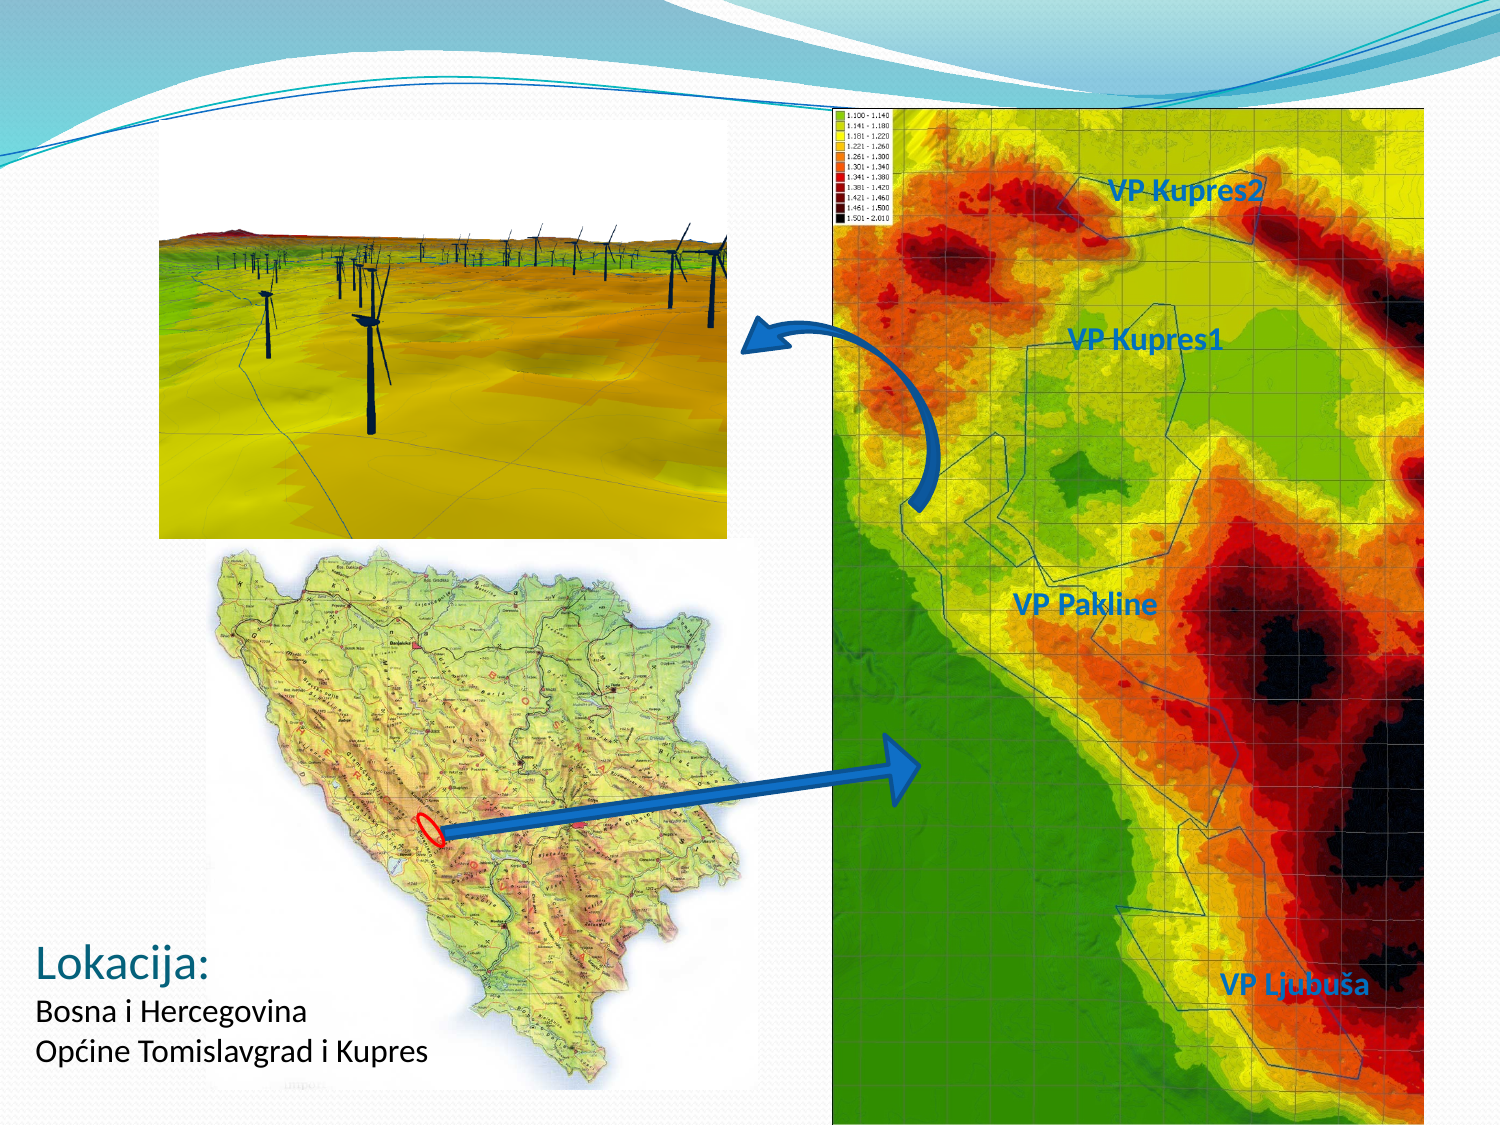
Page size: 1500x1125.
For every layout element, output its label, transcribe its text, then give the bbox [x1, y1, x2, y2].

picture [159, 120, 727, 540]
title Lokacija: Bosna i Hercegovina Općine Tomislavgrad i Kupres [35, 881, 561, 1125]
picture [832, 107, 1424, 1125]
picture [206, 538, 758, 1090]
text_box [740, 315, 825, 355]
text_box [765, 771, 825, 796]
